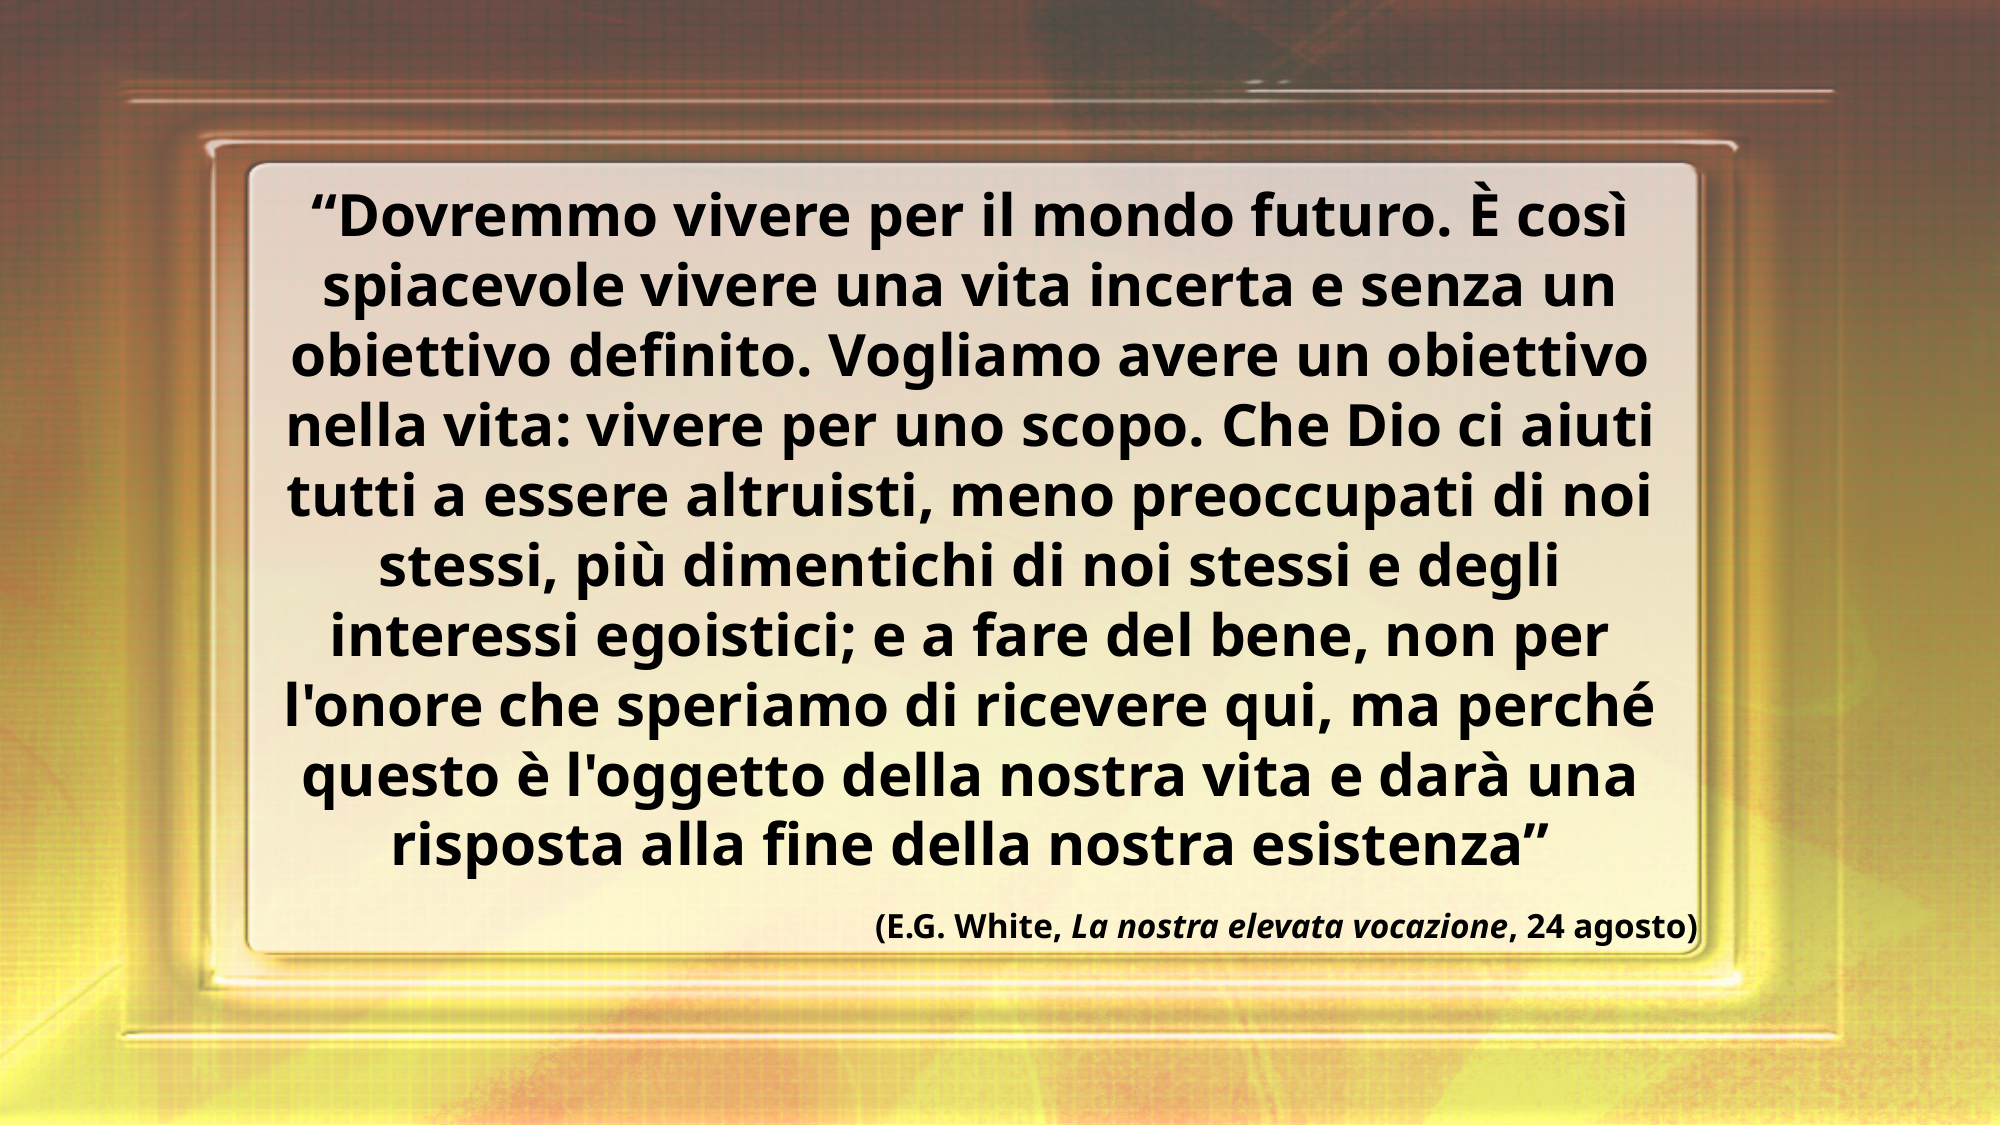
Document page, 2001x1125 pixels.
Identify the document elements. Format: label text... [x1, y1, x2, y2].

text_box “Dovremmo vivere per il mondo futuro. ​È così spiacevole vivere una vita incerta e senza un obiettivo definito. ​Vogliamo avere un obiettivo nella vita: vivere per uno scopo. ​Che Dio ci aiuti tutti a essere altruisti, meno preoccupati di noi stessi, più dimentichi di noi stessi e degli interessi egoistici; e a fare del bene, non per l'onore che speriamo di ricevere qui, ma perché questo è l'oggetto della nostra vita e darà una risposta alla fine della nostra esistenza” [249, 170, 1691, 885]
text_box (E.G. White, La nostra elevata vocazione, 24 agosto) [860, 897, 1713, 953]
